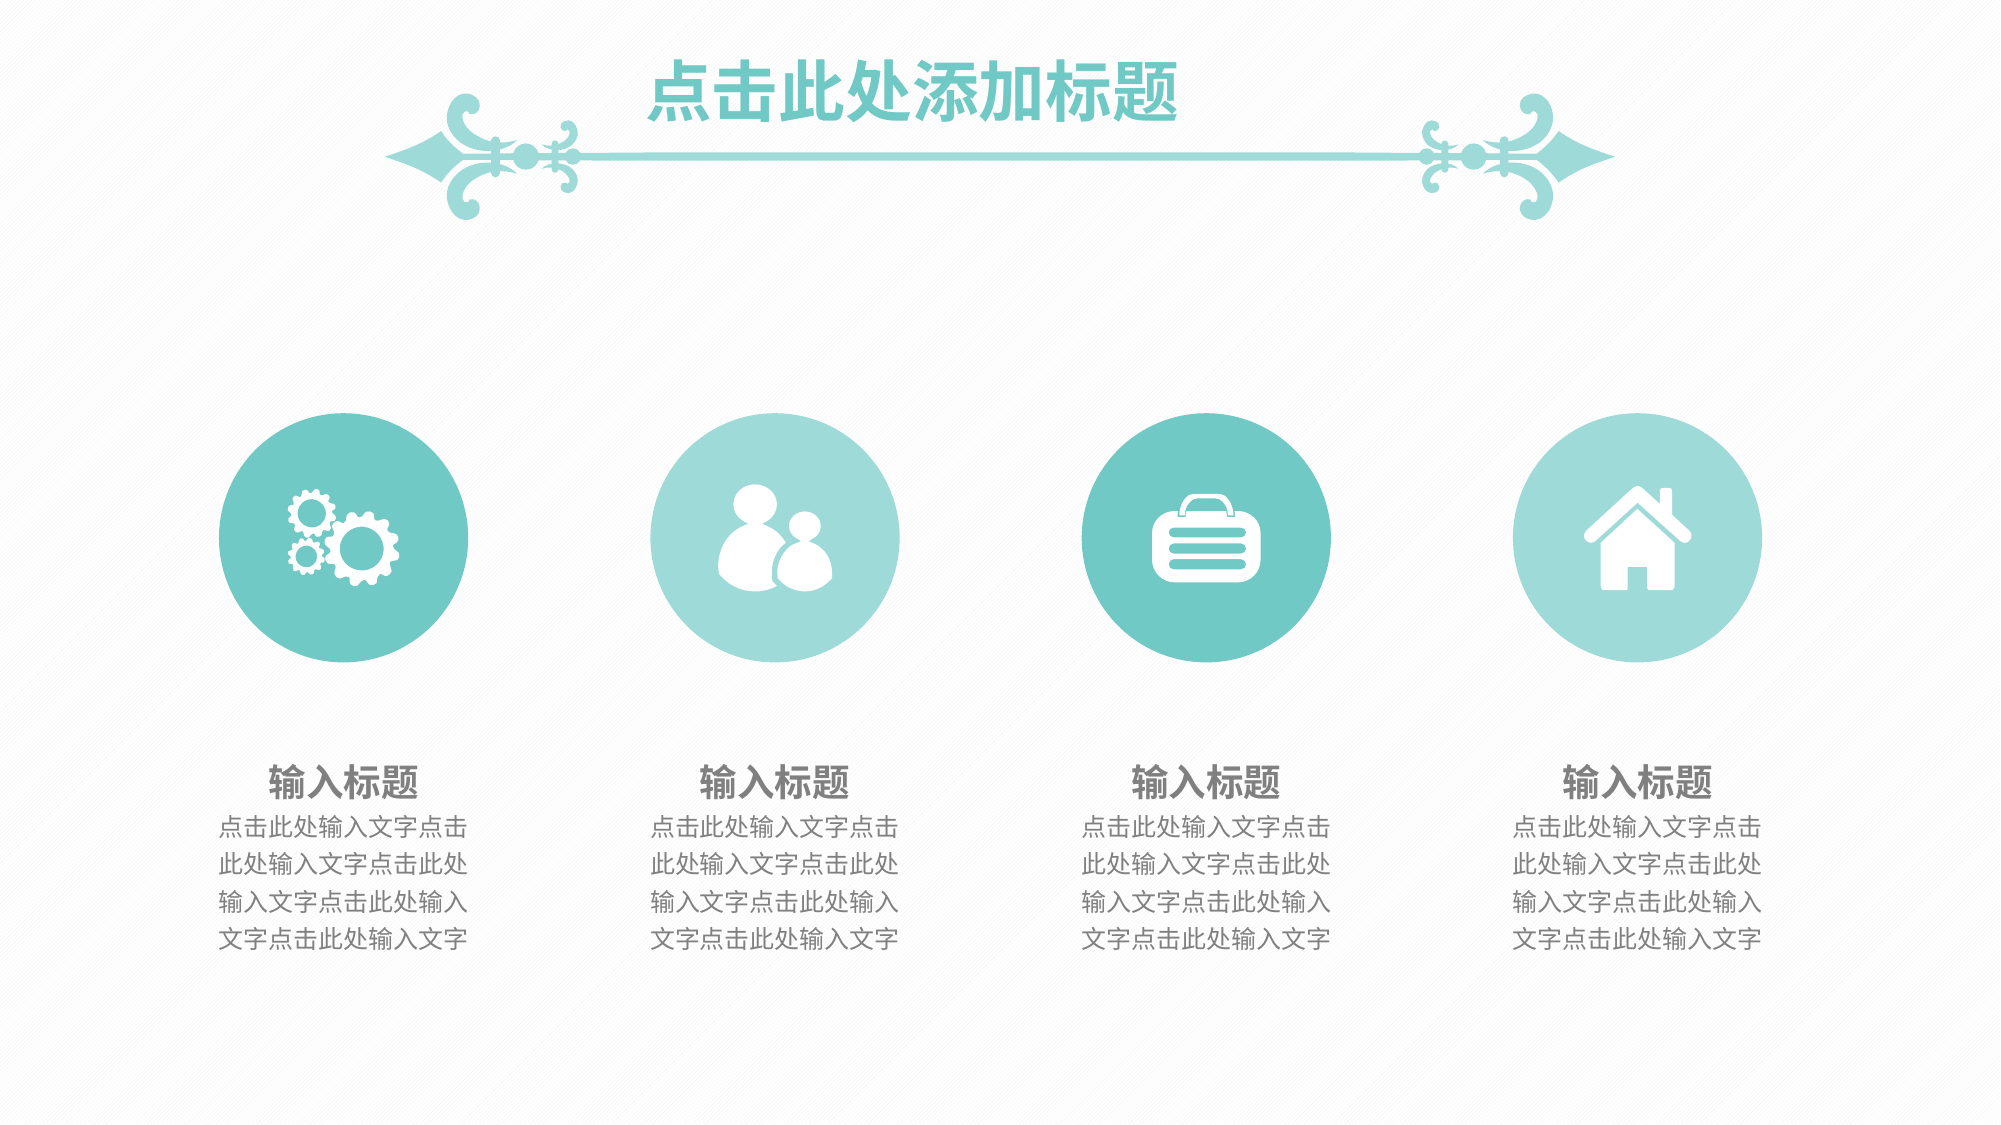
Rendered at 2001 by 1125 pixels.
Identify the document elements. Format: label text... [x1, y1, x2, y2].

text_box 点击此处添加标题 [630, 42, 1370, 90]
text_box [218, 413, 469, 663]
text_box 输入标题 点击此处输入文字点击此处输入文字点击此处输入文字点击此处输入文字点击此处输入文字 [193, 740, 494, 962]
text_box 输入标题 点击此处输入文字点击此处输入文字点击此处输入文字点击此处输入文字点击此处输入文字 [624, 740, 926, 962]
text_box 输入标题 点击此处输入文字点击此处输入文字点击此处输入文字点击此处输入文字点击此处输入文字 [1487, 740, 1788, 962]
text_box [650, 413, 900, 663]
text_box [384, 90, 1616, 224]
text_box 输入标题 点击此处输入文字点击此处输入文字点击此处输入文字点击此处输入文字点击此处输入文字 [1055, 740, 1357, 962]
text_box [1512, 413, 1763, 663]
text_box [1081, 413, 1331, 663]
